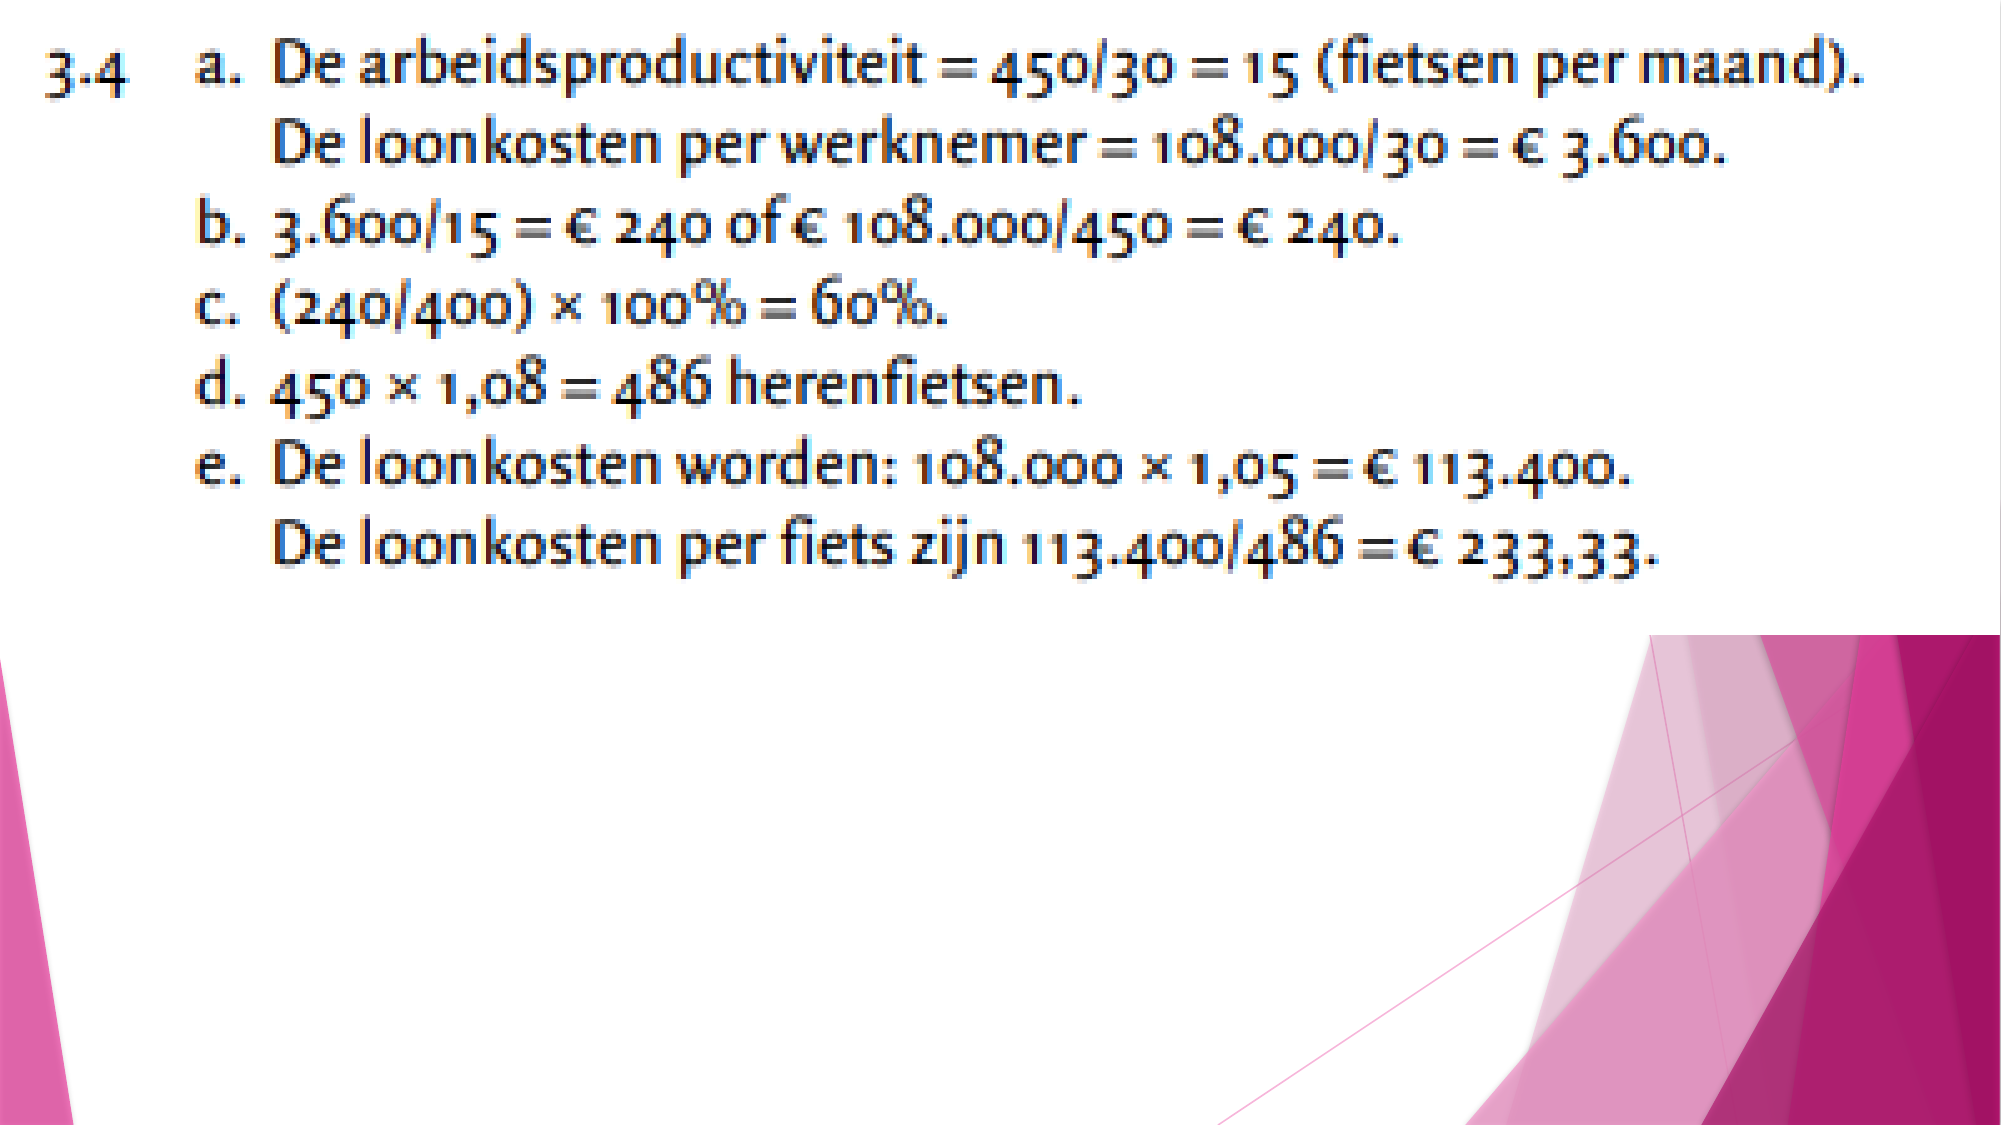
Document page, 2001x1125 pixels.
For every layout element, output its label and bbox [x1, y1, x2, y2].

picture [0, 0, 2000, 636]
